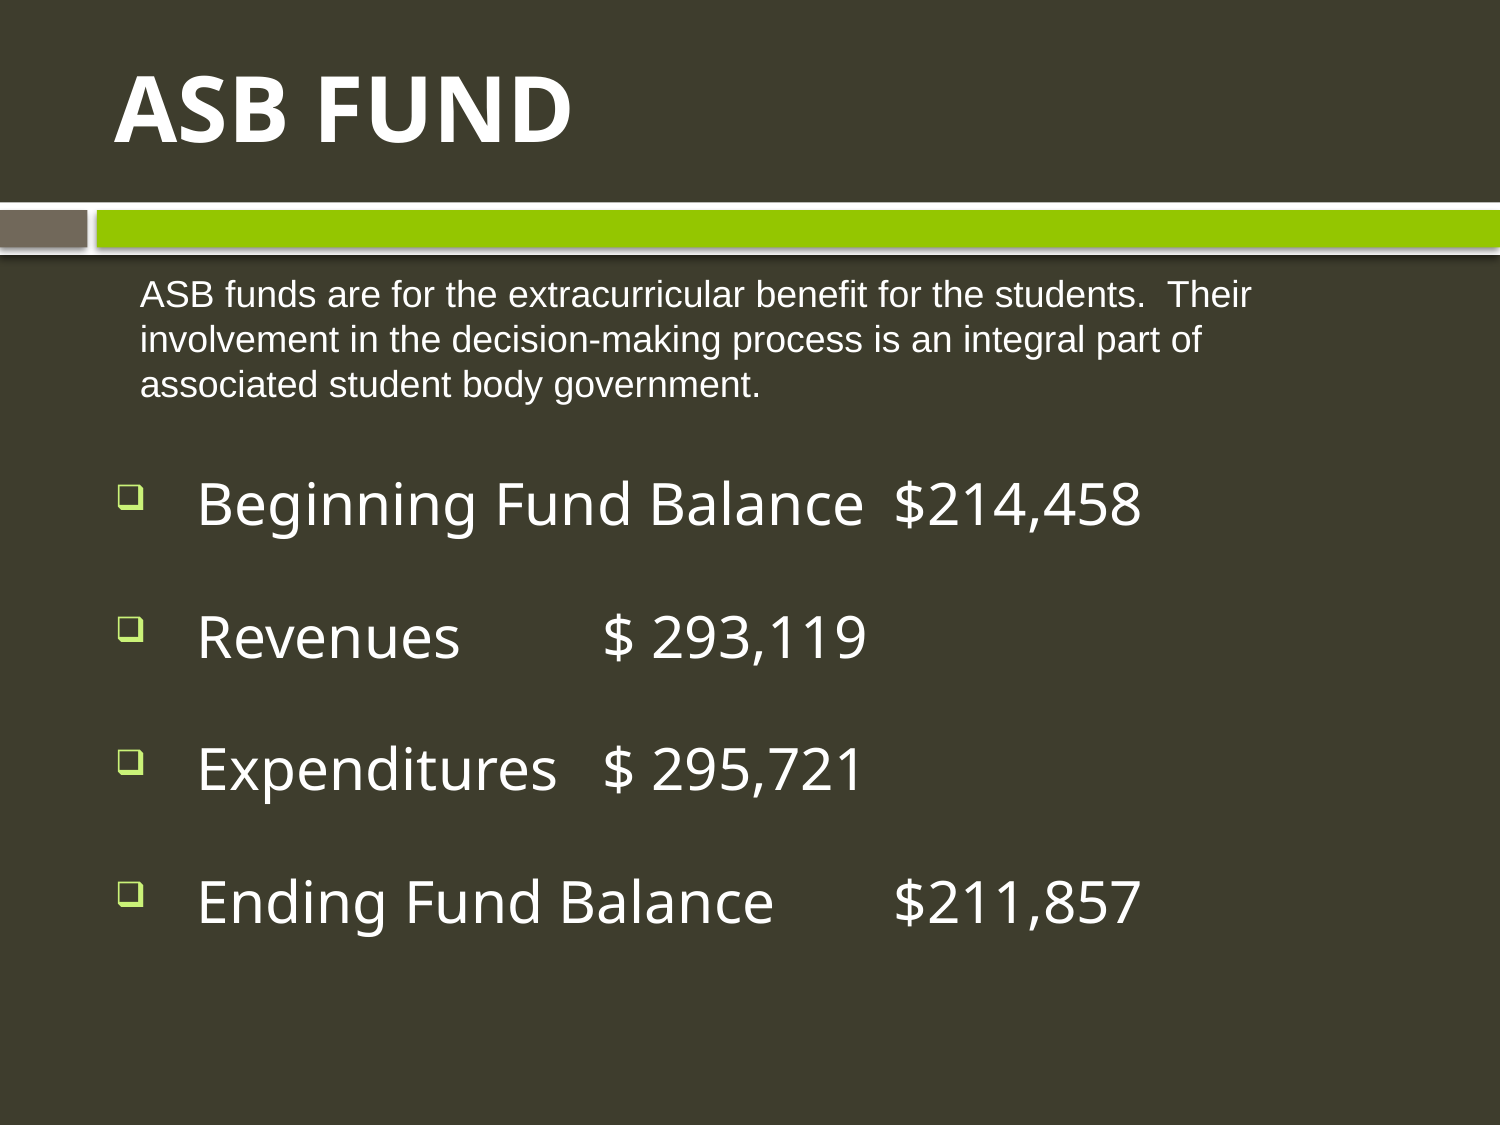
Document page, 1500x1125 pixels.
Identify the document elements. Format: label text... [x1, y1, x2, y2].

title ASB FUND [99, 24, 1438, 188]
text_box ASB funds are for the extracurricular benefit for the students. Their involvement in the decision-making process is an integral part of associated student body government. [124, 262, 1388, 413]
list Beginning Fund Balance $214,458 Revenues $ 293,119 Expenditures $ 295,721 Ending Fund Balance $211,857 [100, 375, 1375, 1000]
